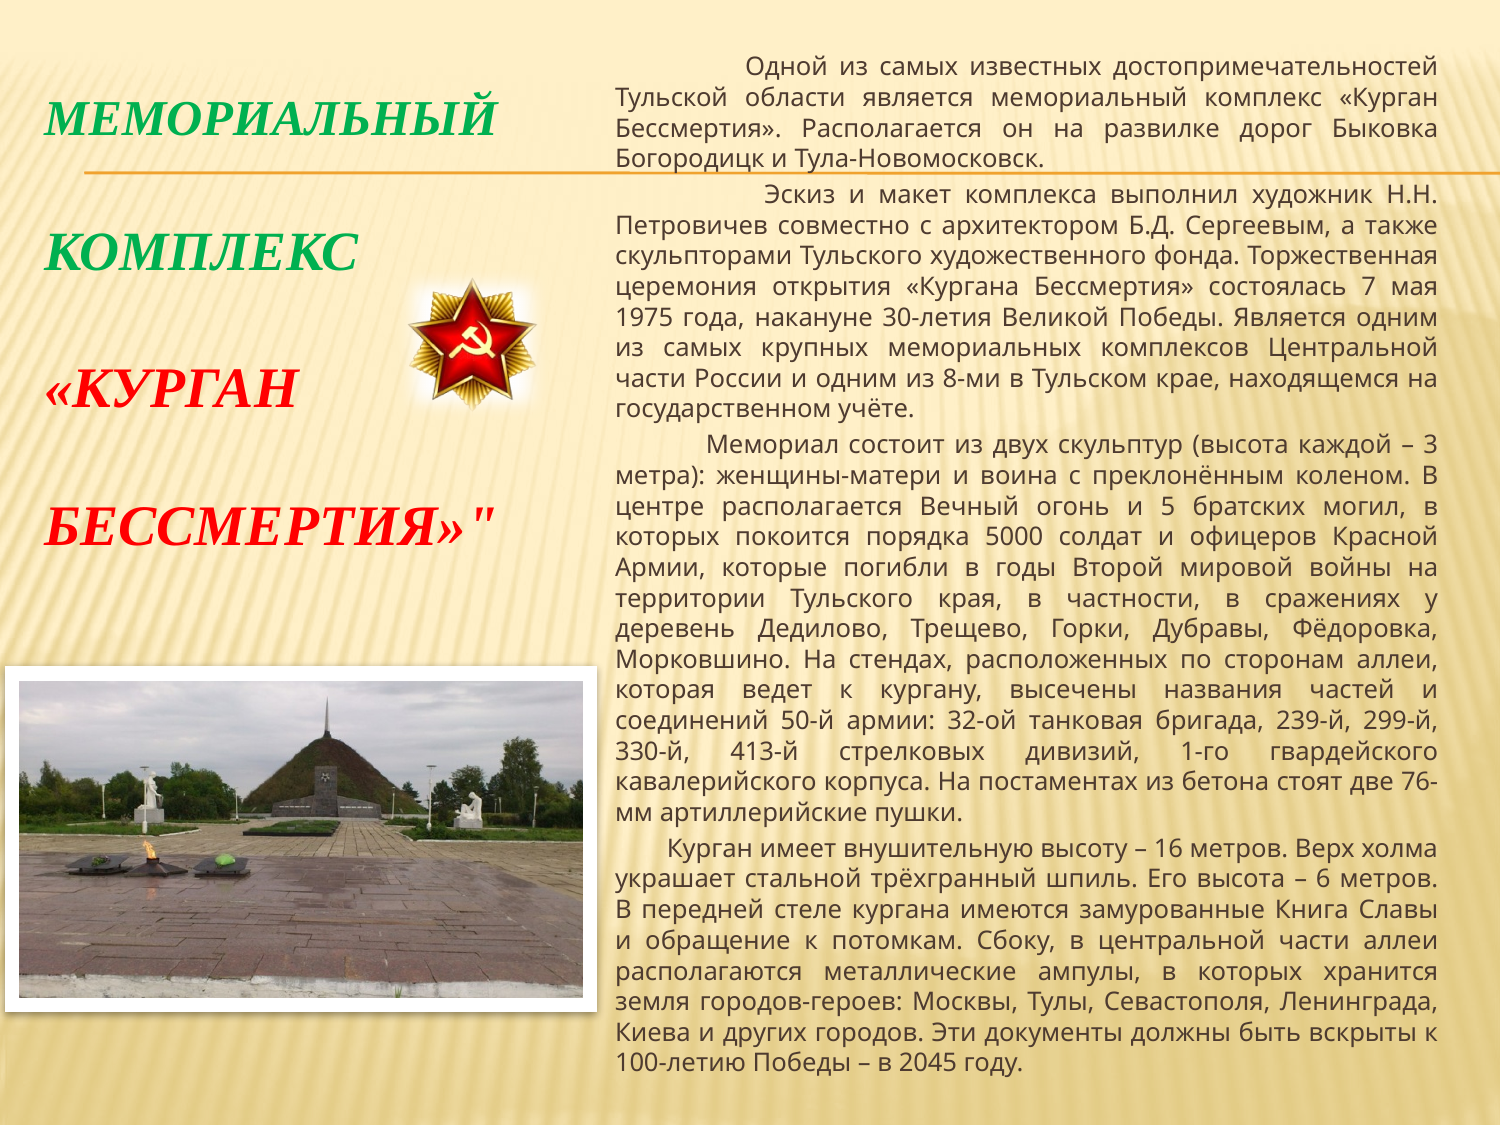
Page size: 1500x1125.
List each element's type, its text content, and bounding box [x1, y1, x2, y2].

list Одной из самых известных достопримечательностей Тульской области является мемориальный комплекс «Курган Бессмертия». Располагается он на развилке дорог Быковка Богородицк и Тула-Новомосковск. Эскиз и макет комплекса выполнил художник Н.Н. Петровичев совместно с архитектором Б.Д. Сергеевым, а также скульпторами Тульского художественного фонда. Торжественная церемония открытия «Кургана Бессмертия» состоялась 7 мая 1975 года, накануне 30-летия Великой Победы. Является одним из самых крупных мемориальных комплексов Центральной части России и одним из 8-ми в Тульском крае, находящемся на государственном учёте. Мемориал состоит из двух скульптур (высота каждой – 3 метра): женщины-матери и воина с преклонённым коленом. В центре располагается Вечный огонь и 5 братских могил, в которых покоится порядка 5000 солдат и офицеров Красной Армии, которые погибли в годы Второй мировой войны на территории Тульского края, в частности, в сражениях у деревень Дедилово, Трещево, Горки, Дубравы, Фёдоровка, Морковшино. На стендах, расположенных по сторонам аллеи, которая ведет к кургану, высечены названия частей и соединений 50-й армии: 32-ой танковая бригада, 239-й, 299-й, 330-й, 413-й стрелковых дивизий, 1-го гвардейского кавалерийского корпуса. На постаментах из бетона стоят две 76-мм артиллерийские пушки. Курган имеет внушительную высоту – 16 метров. Верх холма украшает стальной трёхгранный шпиль. Его высота – 6 метров. В передней стеле кургана имеются замурованные Книга Славы и обращение к потомкам. Сбоку, в центральной части аллеи располагаются металлические ампулы, в которых хранится земля городов-героев: Москвы, Тулы, Севастополя, Ленинграда, Киева и других городов. Эти документы должны быть вскрыты к 100-летию Победы – в 2045 году. [549, 42, 1454, 1102]
title Мемориальный комплекс «Курган Бессмертия»" [29, 66, 549, 638]
picture [18, 680, 584, 998]
picture [395, 266, 550, 421]
